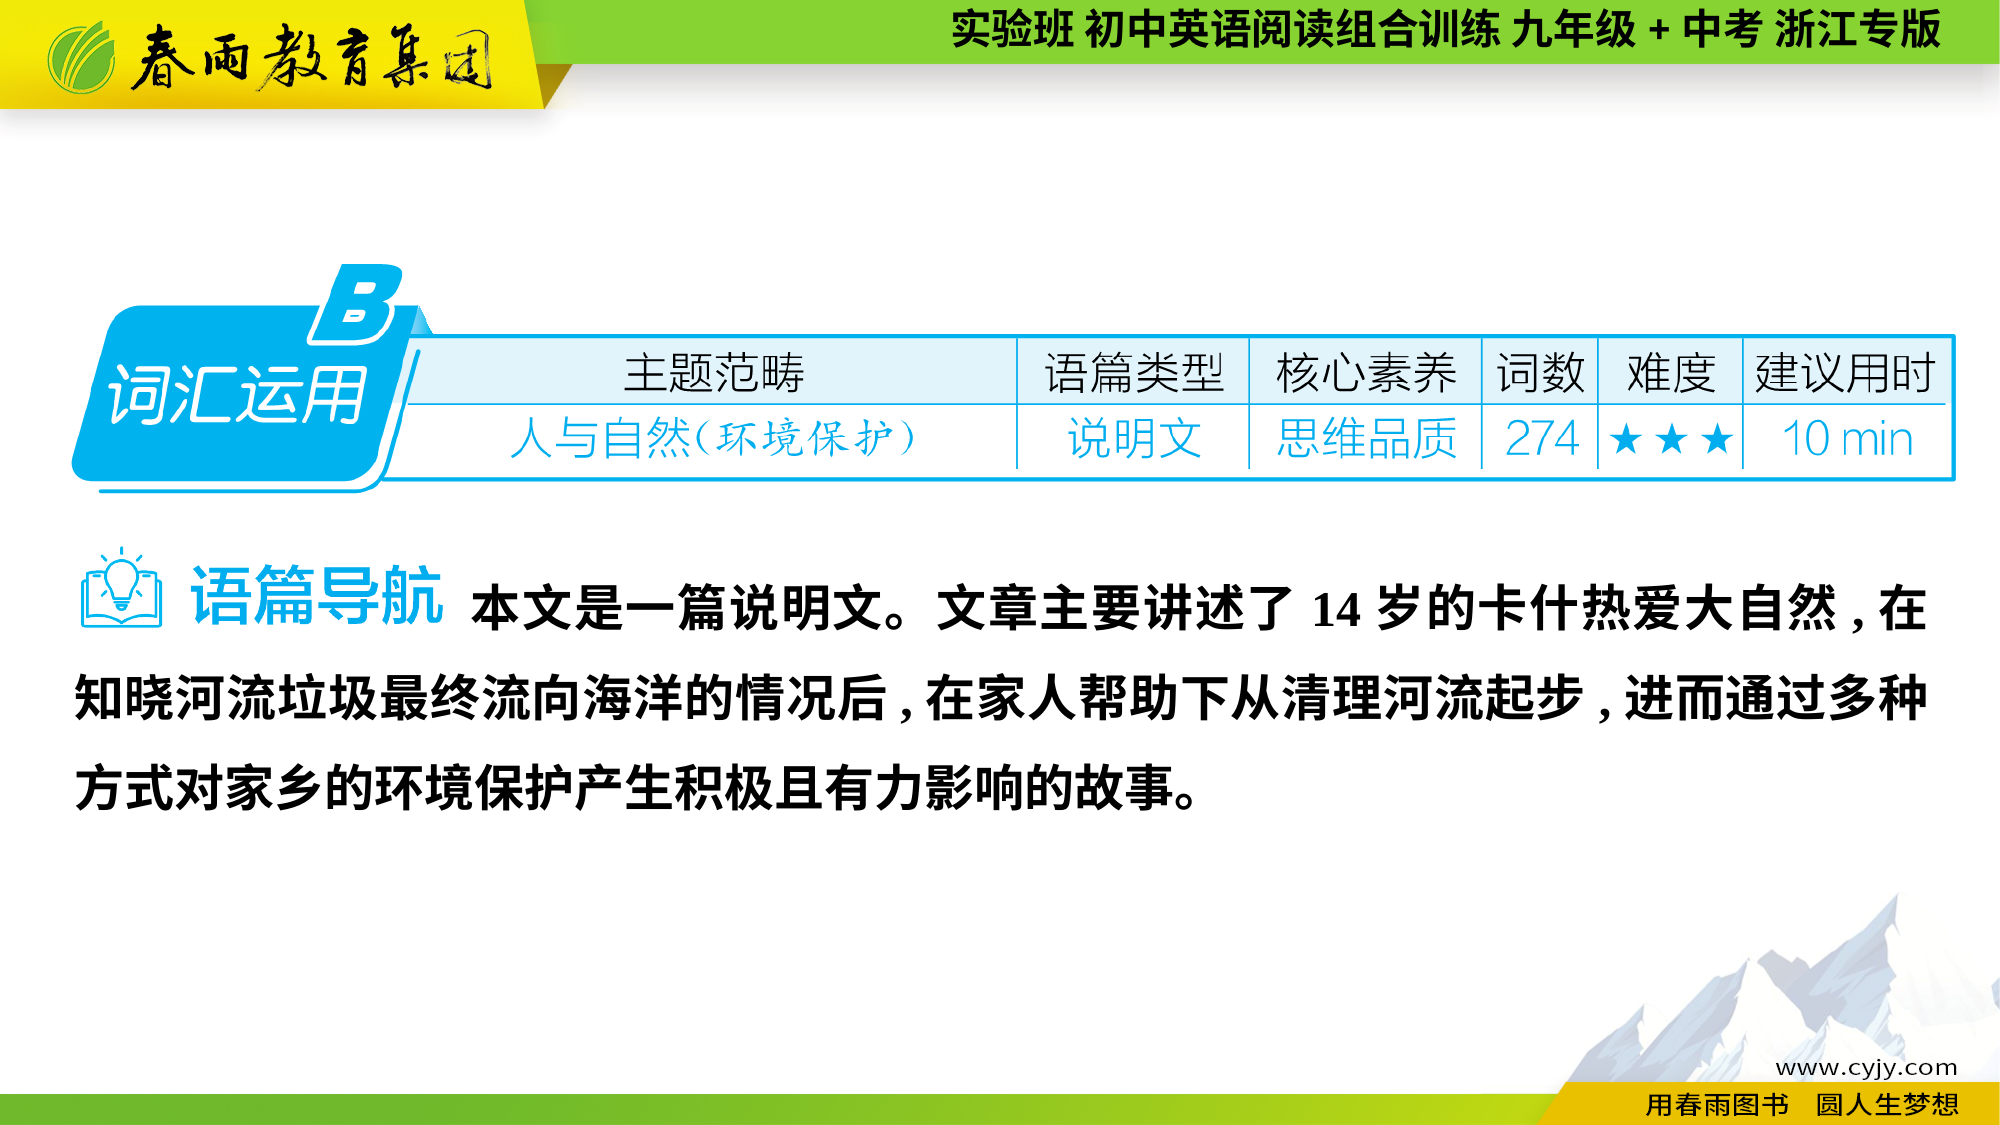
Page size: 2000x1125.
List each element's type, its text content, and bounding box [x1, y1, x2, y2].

picture [0, 0, 2000, 1125]
list 本文是一篇说明文。文章主要讲述了14岁的卡什热爱大自然,在知晓河流垃圾最终流向海洋的情况后,在家人帮助下从清理河流起步,进而通过多种方式对家乡的环境保护产生积极且有力影响的故事。 [59, 538, 1944, 816]
